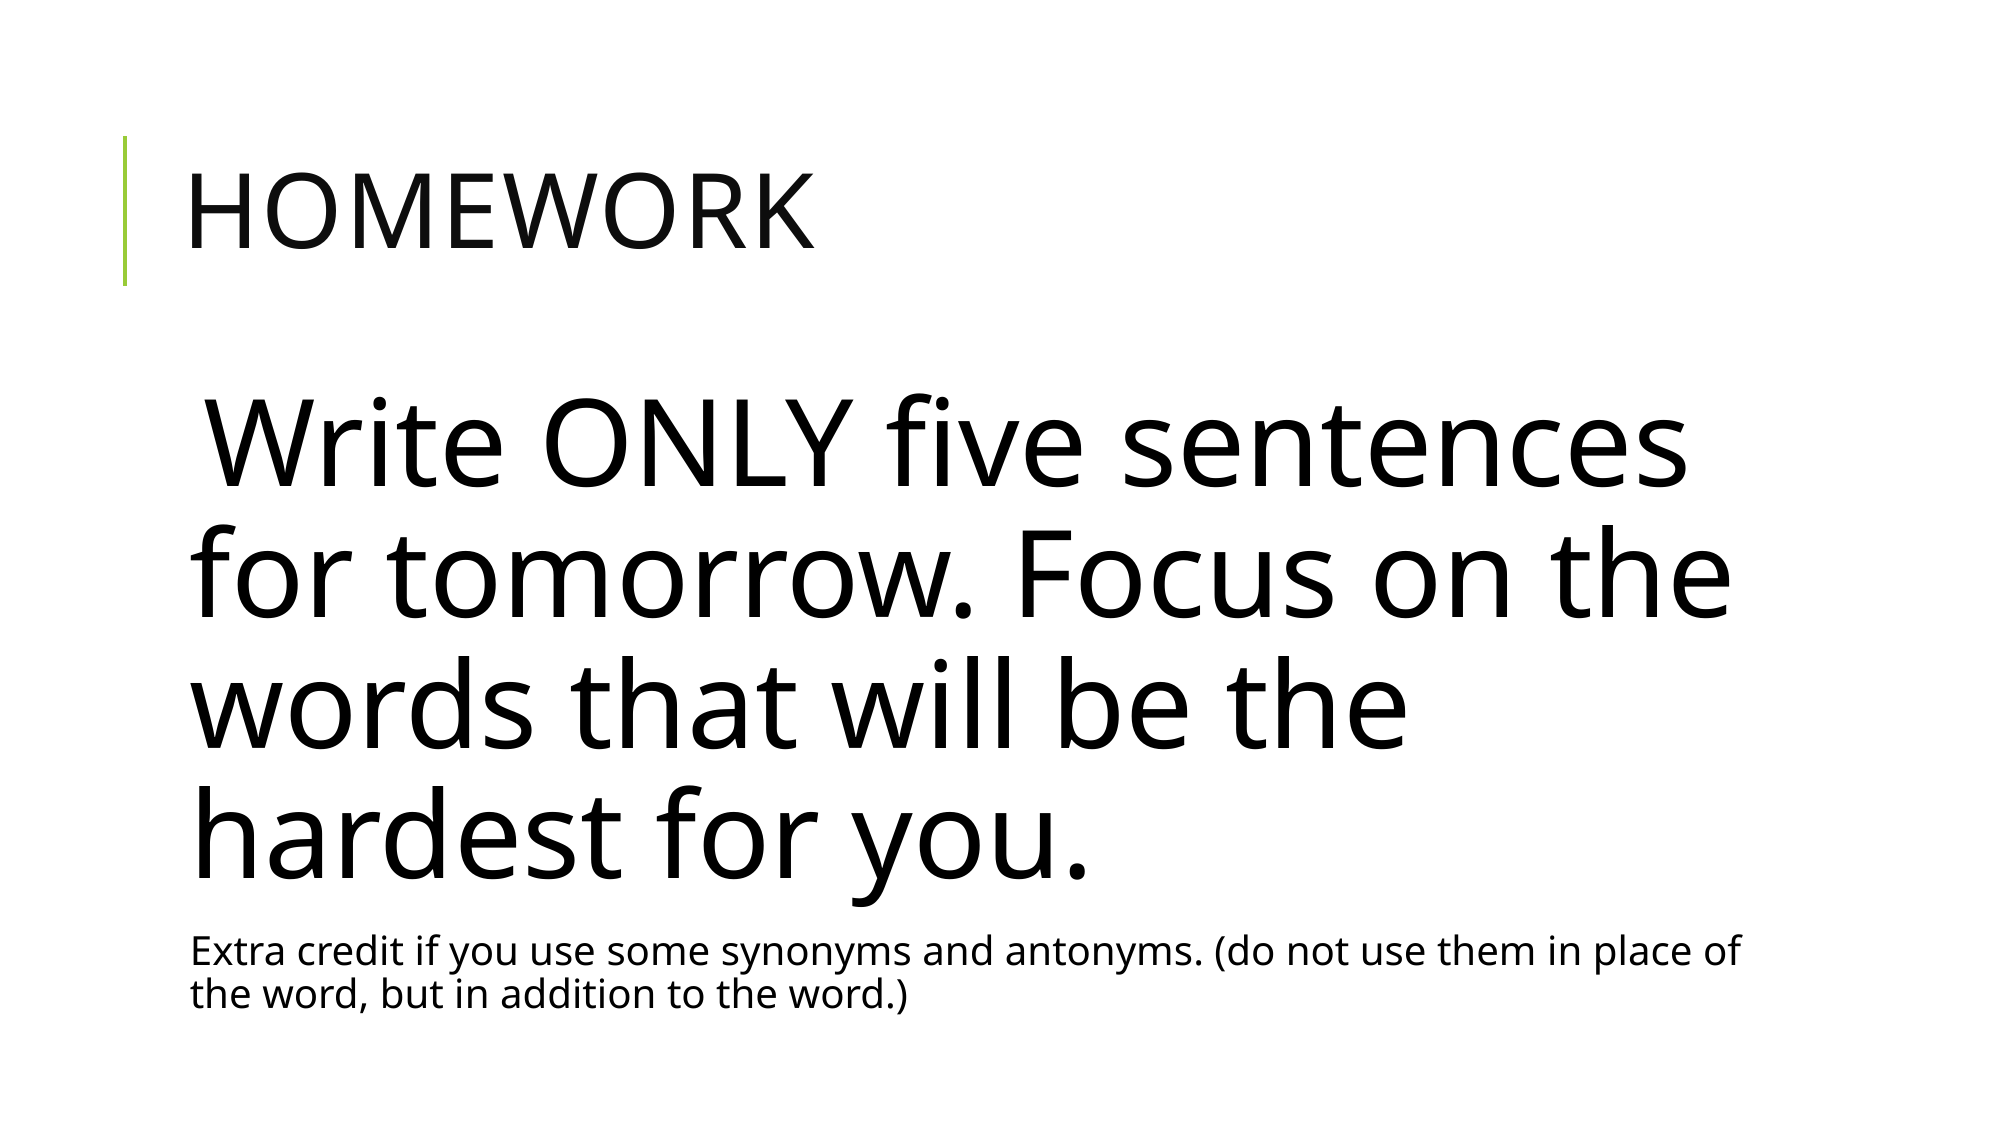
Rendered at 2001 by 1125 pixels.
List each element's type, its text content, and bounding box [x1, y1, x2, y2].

list Write ONLY five sentences for tomorrow. Focus on the words that will be the hardest for you. Extra credit if you use some synonyms and antonyms. (do not use them in place of the word, but in addition to the word.) [168, 375, 1763, 1035]
title homework [168, 96, 1763, 342]
